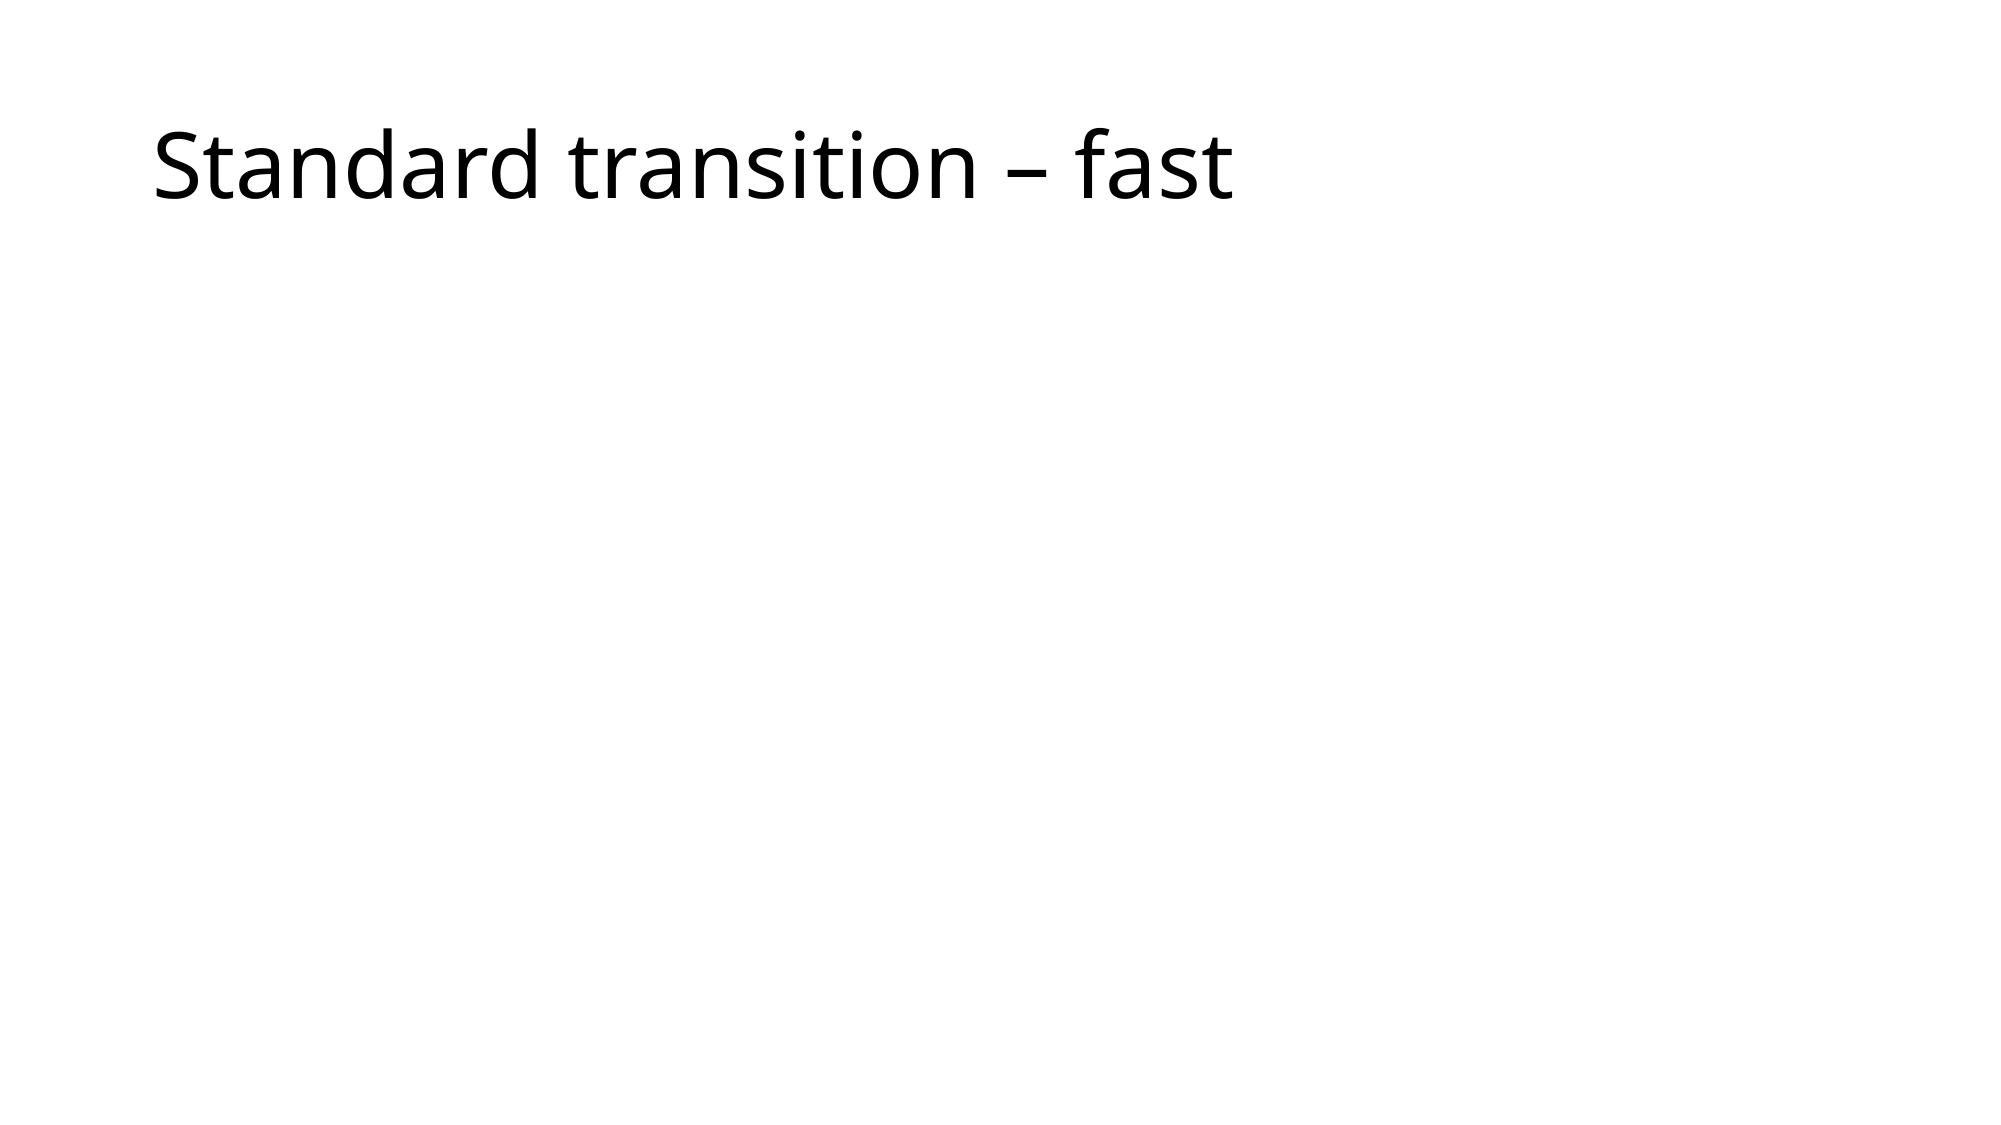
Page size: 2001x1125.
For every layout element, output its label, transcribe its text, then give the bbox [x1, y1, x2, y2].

text_box Standard transition – fast [137, 59, 1863, 278]
